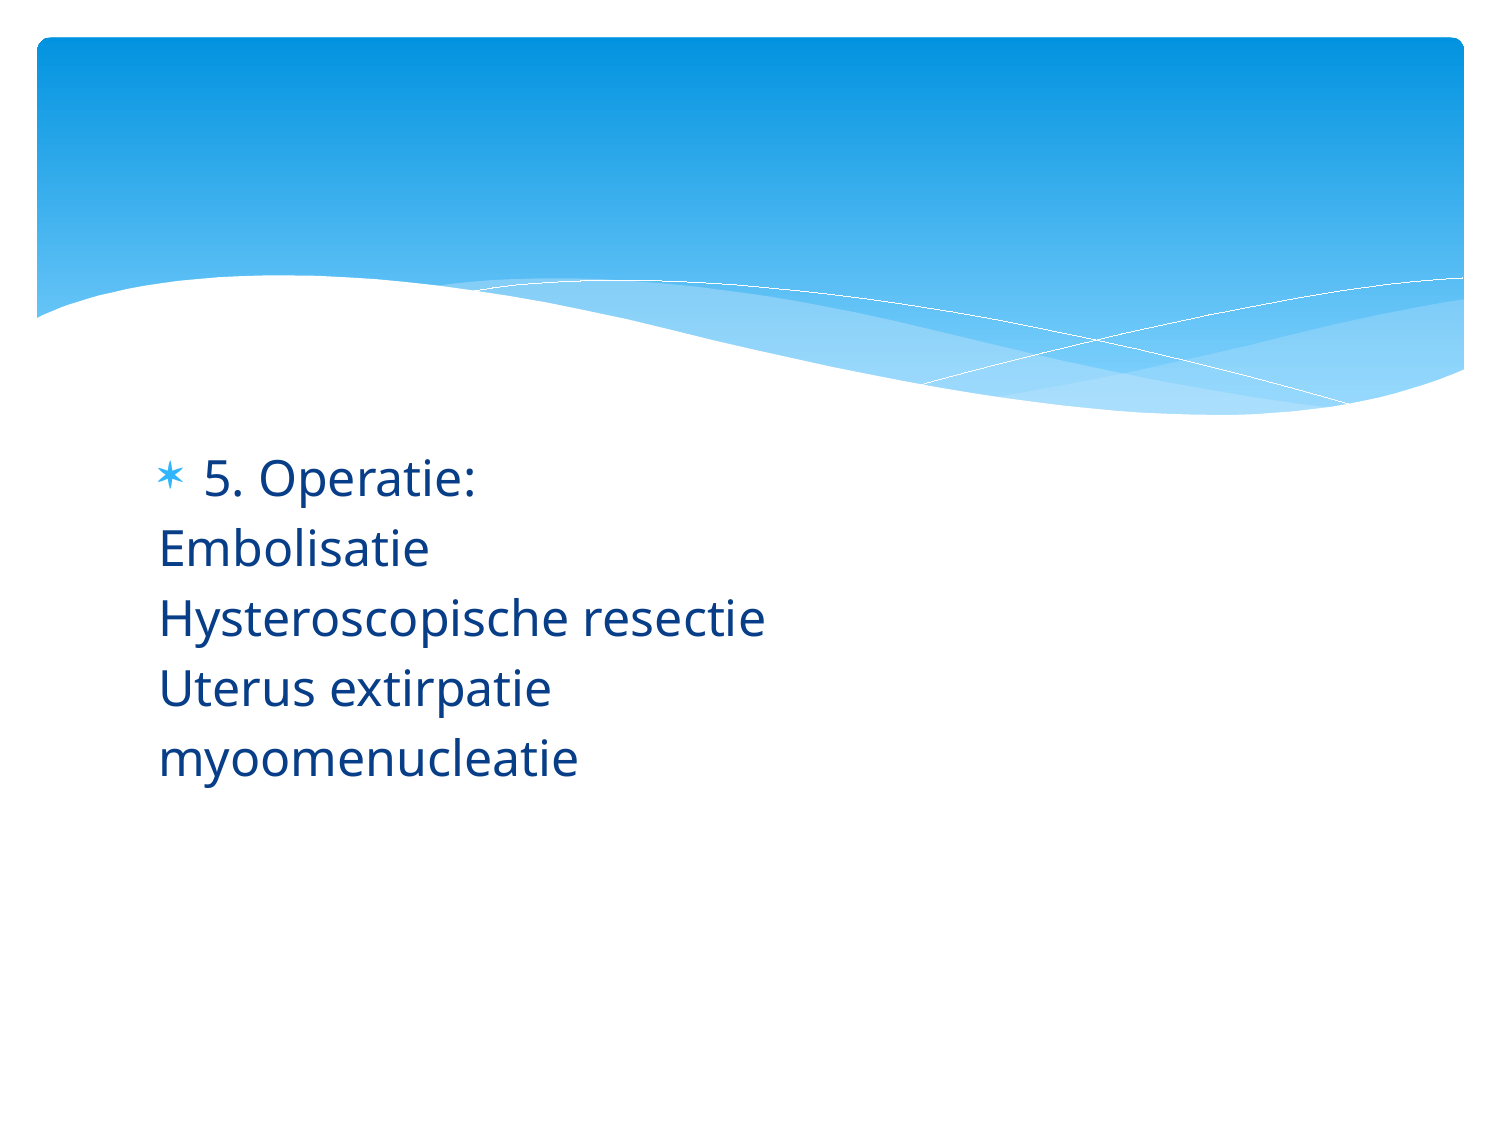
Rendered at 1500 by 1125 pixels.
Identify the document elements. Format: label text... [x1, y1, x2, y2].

list 5. Operatie: Embolisatie Hysteroscopische resectie Uterus extirpatie myoomenucleatie [143, 438, 1359, 1005]
